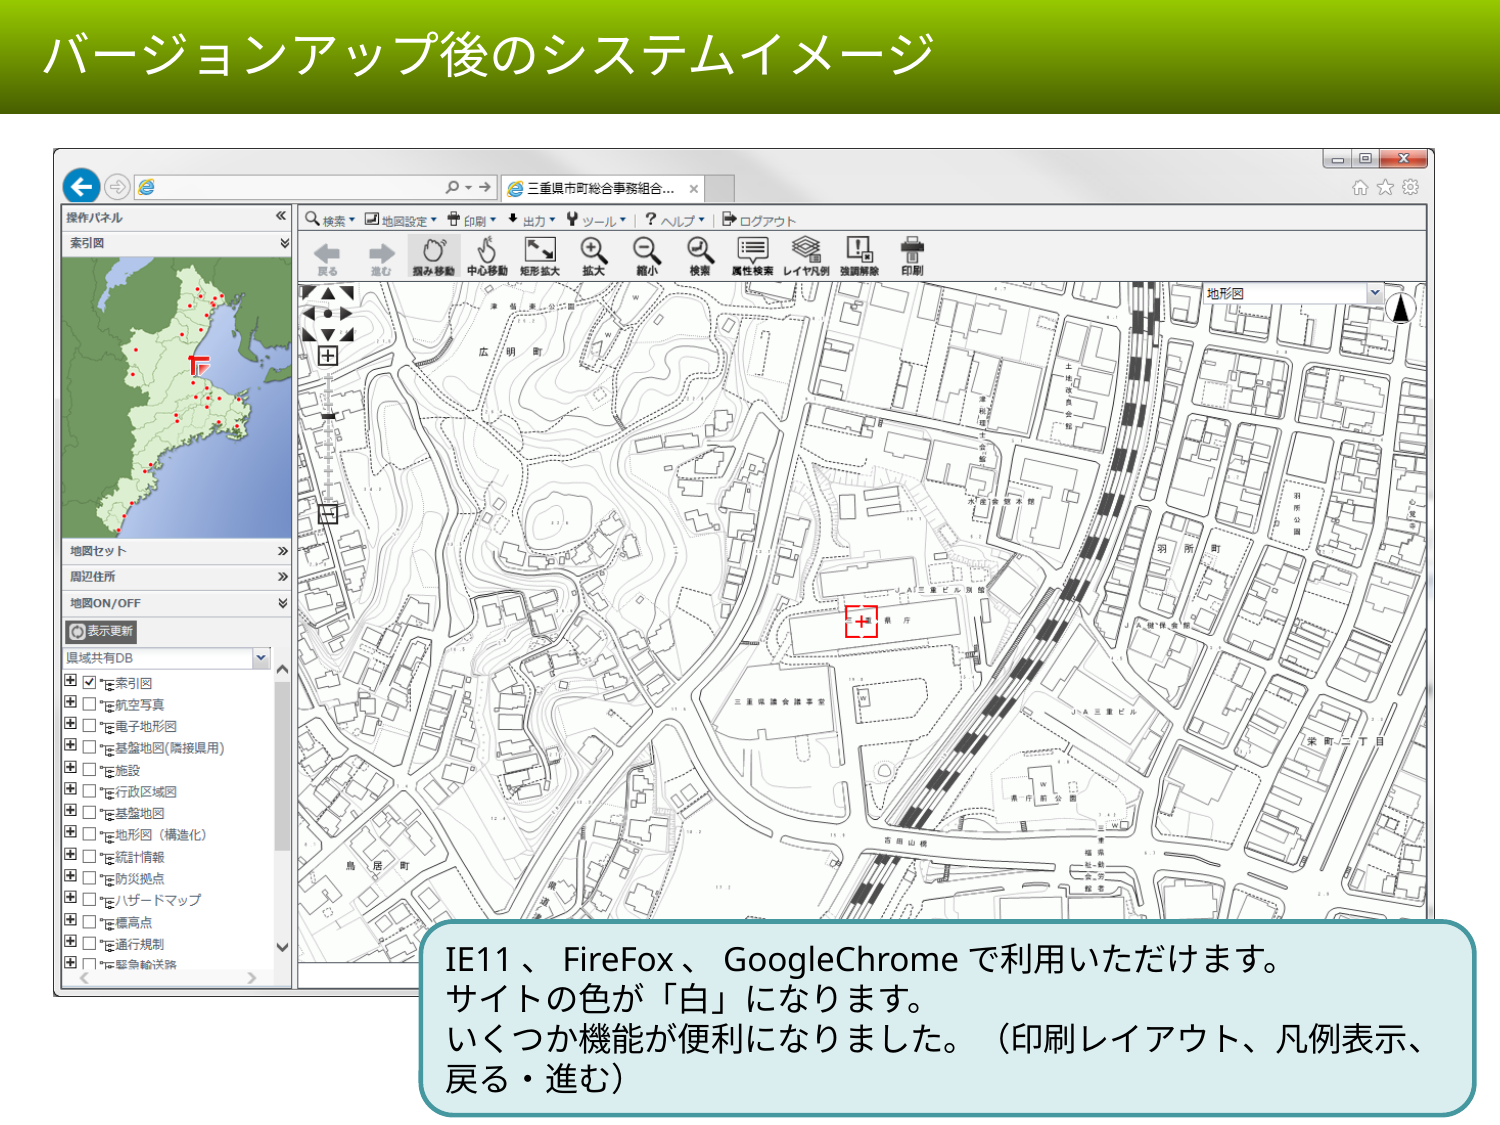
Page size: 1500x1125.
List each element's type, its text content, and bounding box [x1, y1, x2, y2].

title バージョンアップ後のシステムイメージ [25, 12, 1471, 96]
picture [52, 148, 1435, 998]
text_box IE11、FireFox、GoogleChromeで利用いただけます。 サイトの色が「白」になります。 いくつか機能が便利になりました。（印刷レイアウト、凡例表示、戻る・進む） [420, 921, 1475, 1116]
